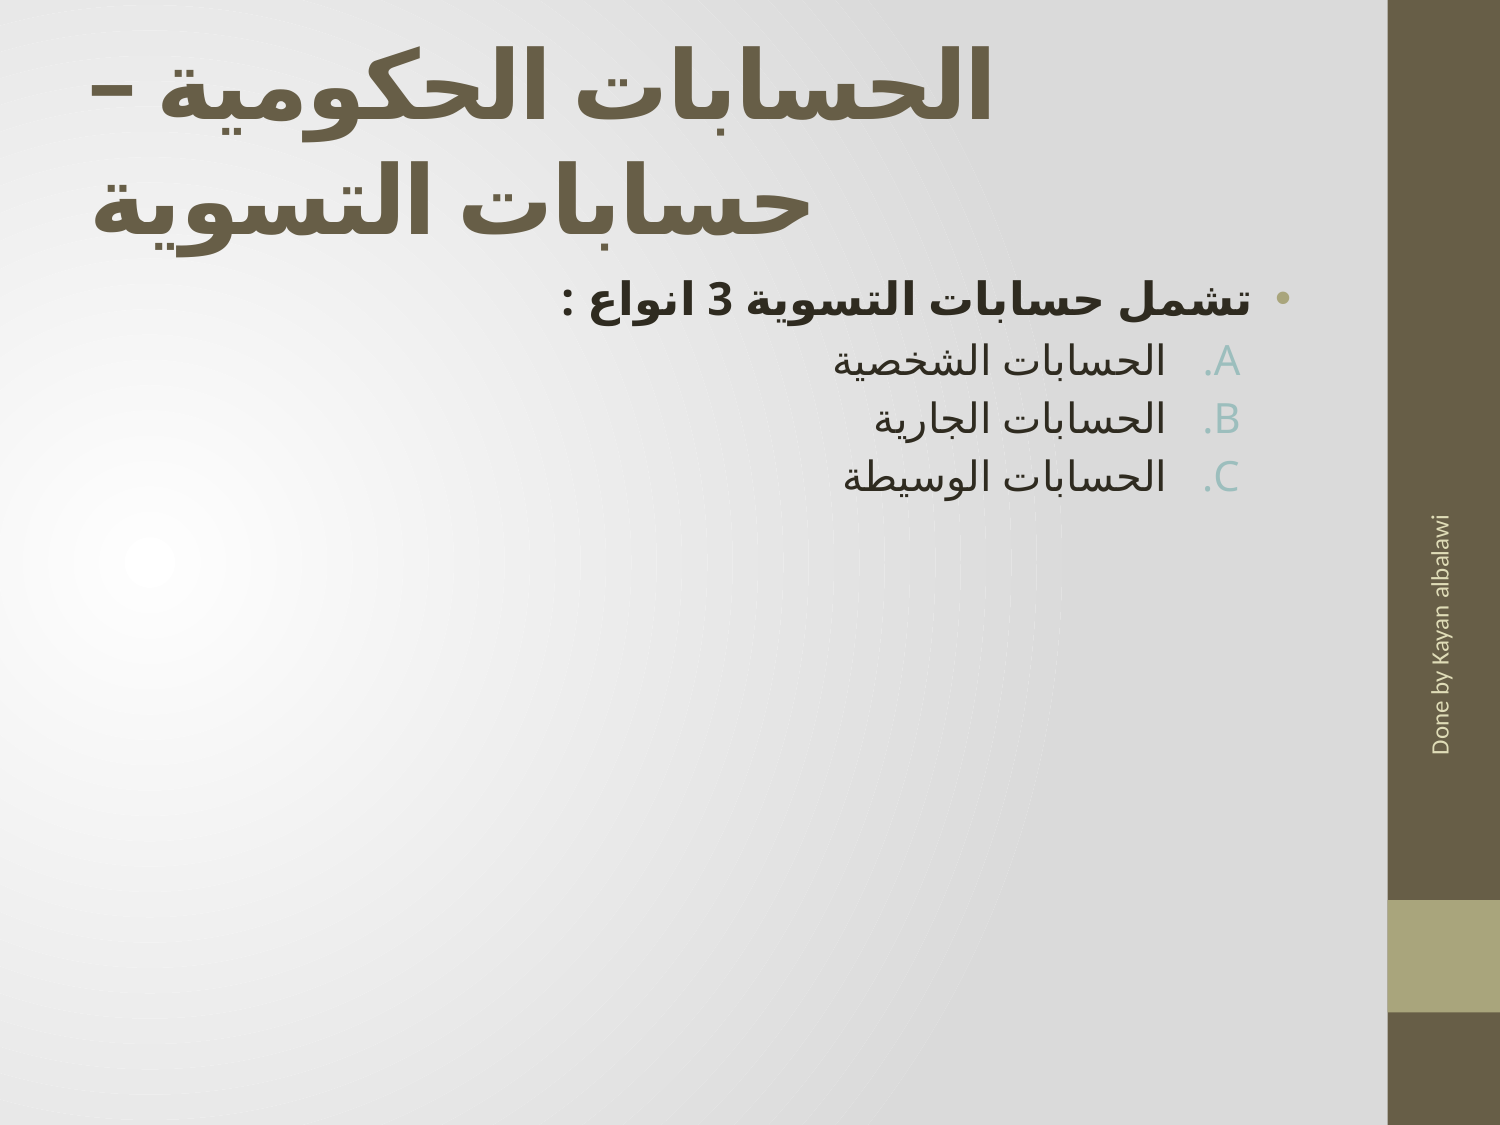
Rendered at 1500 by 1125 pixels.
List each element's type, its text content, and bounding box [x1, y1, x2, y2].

title الحسابات الحكومية – حسابات التسوية [75, 45, 1325, 233]
footer Done by Kayan albalawi [1408, 500, 1469, 889]
list تشمل حسابات التسوية 3 انواع : الحسابات الشخصية الحسابات الجارية الحسابات الوسيطة [75, 262, 1325, 1050]
